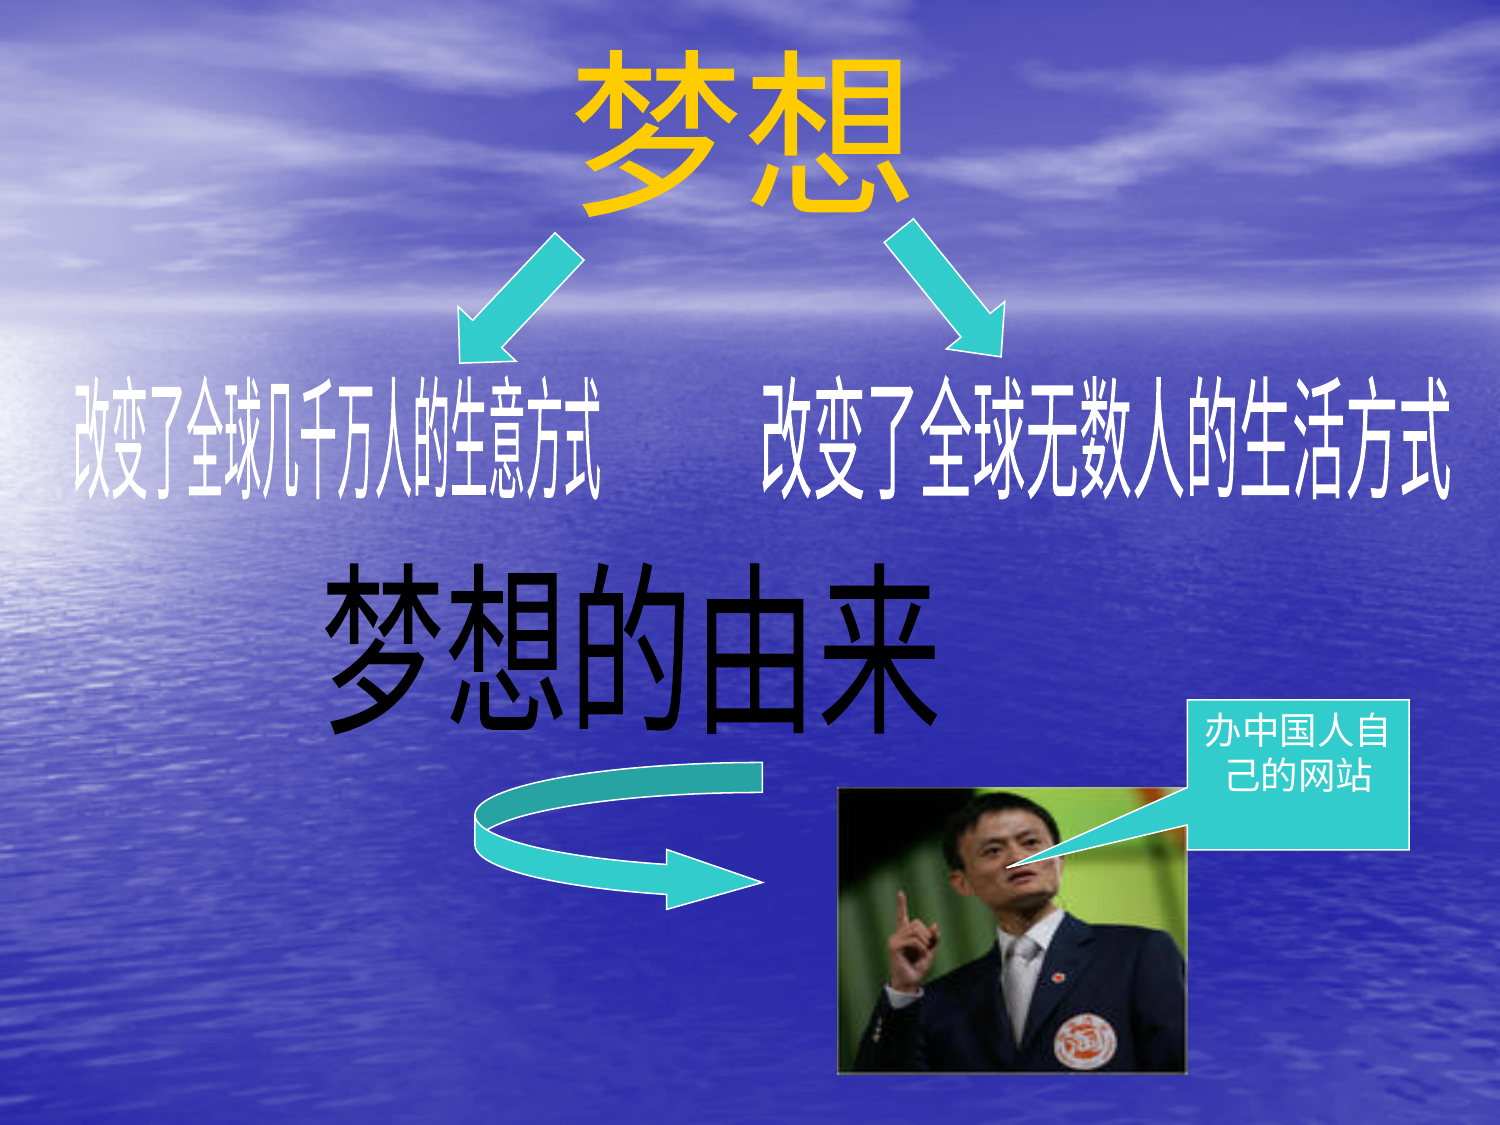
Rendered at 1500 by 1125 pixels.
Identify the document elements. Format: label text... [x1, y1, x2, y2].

text_box [884, 218, 1005, 357]
text_box [474, 762, 763, 910]
picture [837, 787, 1188, 1075]
text_box [458, 232, 584, 364]
text_box 办中国人自己的网站 [1187, 699, 1410, 850]
